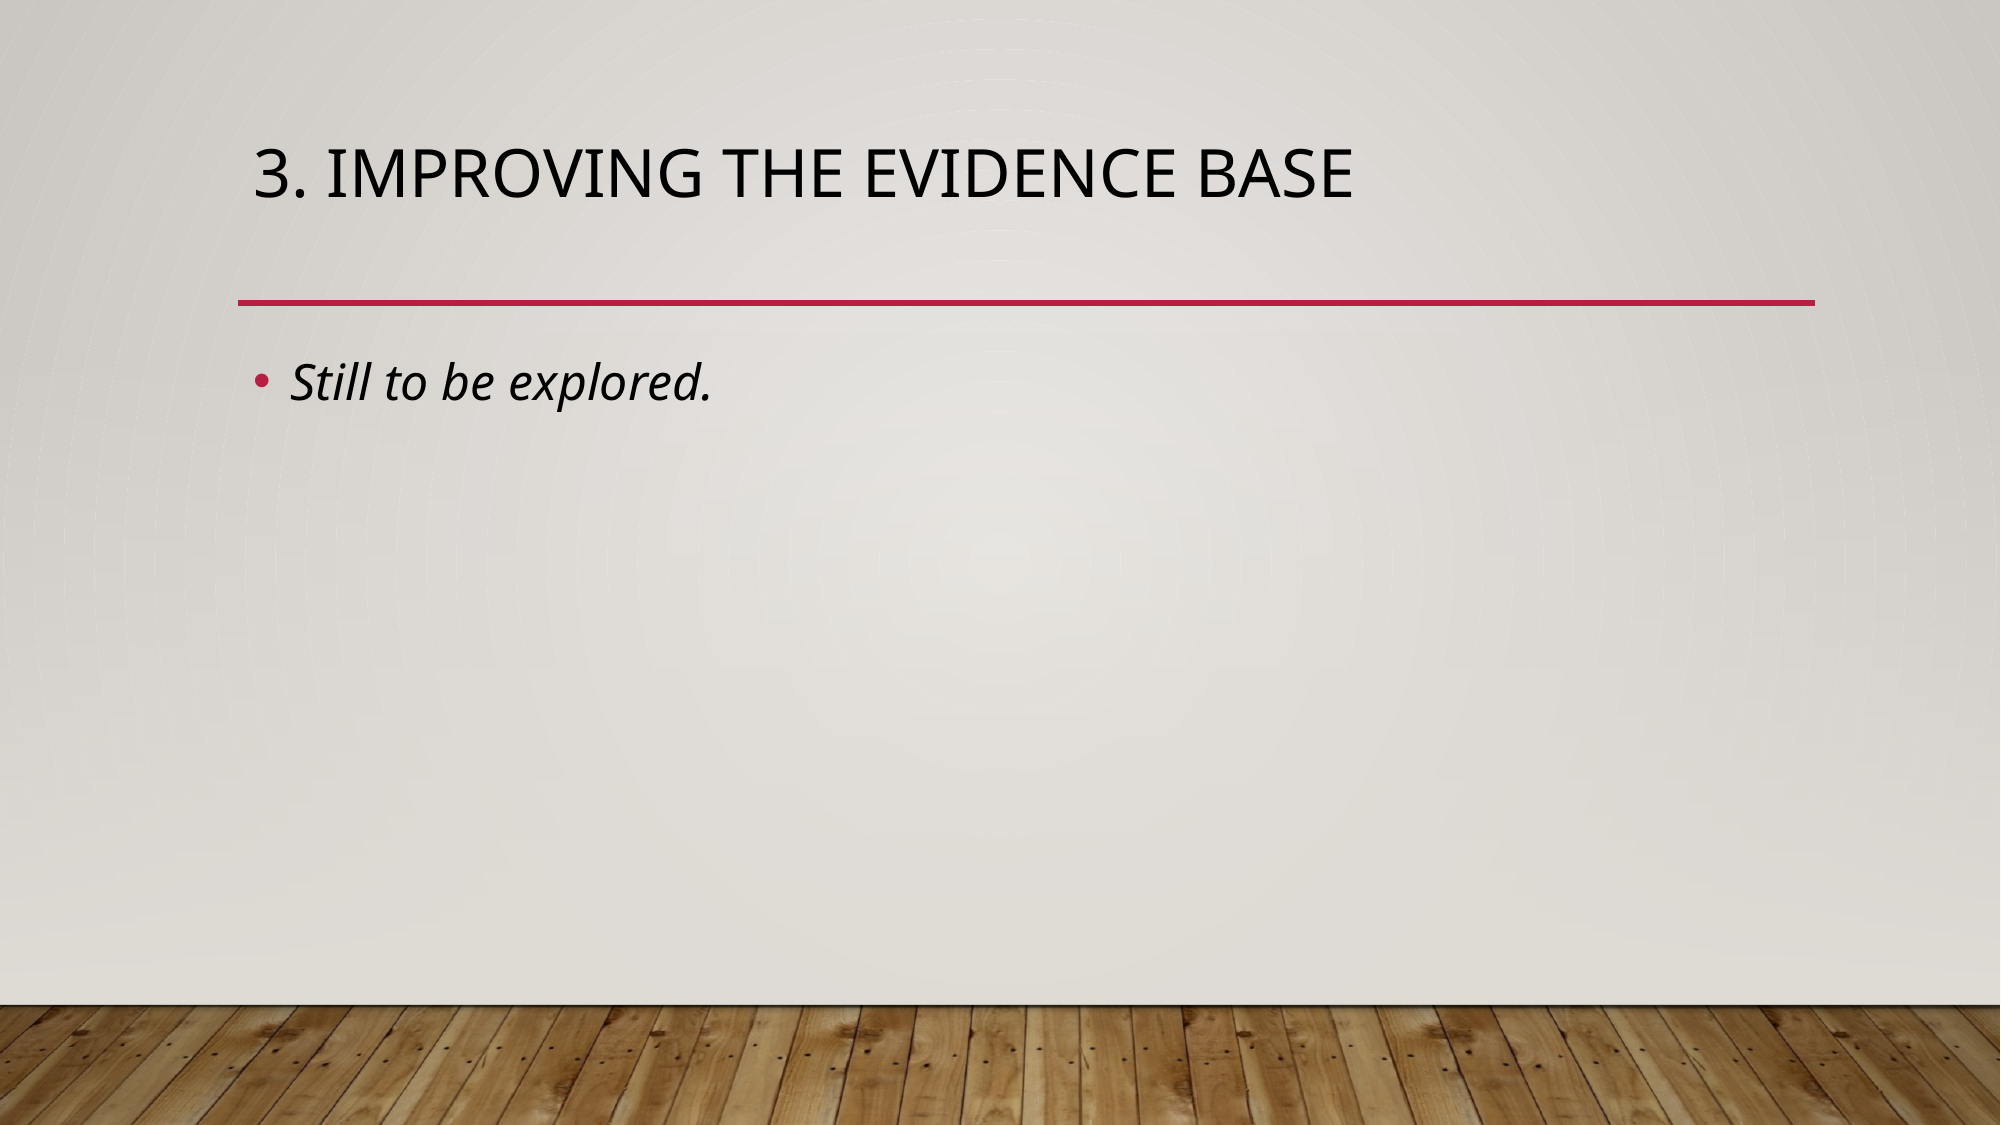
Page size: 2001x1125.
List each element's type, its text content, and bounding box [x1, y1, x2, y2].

title 3. Improving the evidence base [238, 131, 1814, 305]
picture [0, 1005, 2000, 1125]
list Still to be explored. [238, 330, 1918, 1016]
